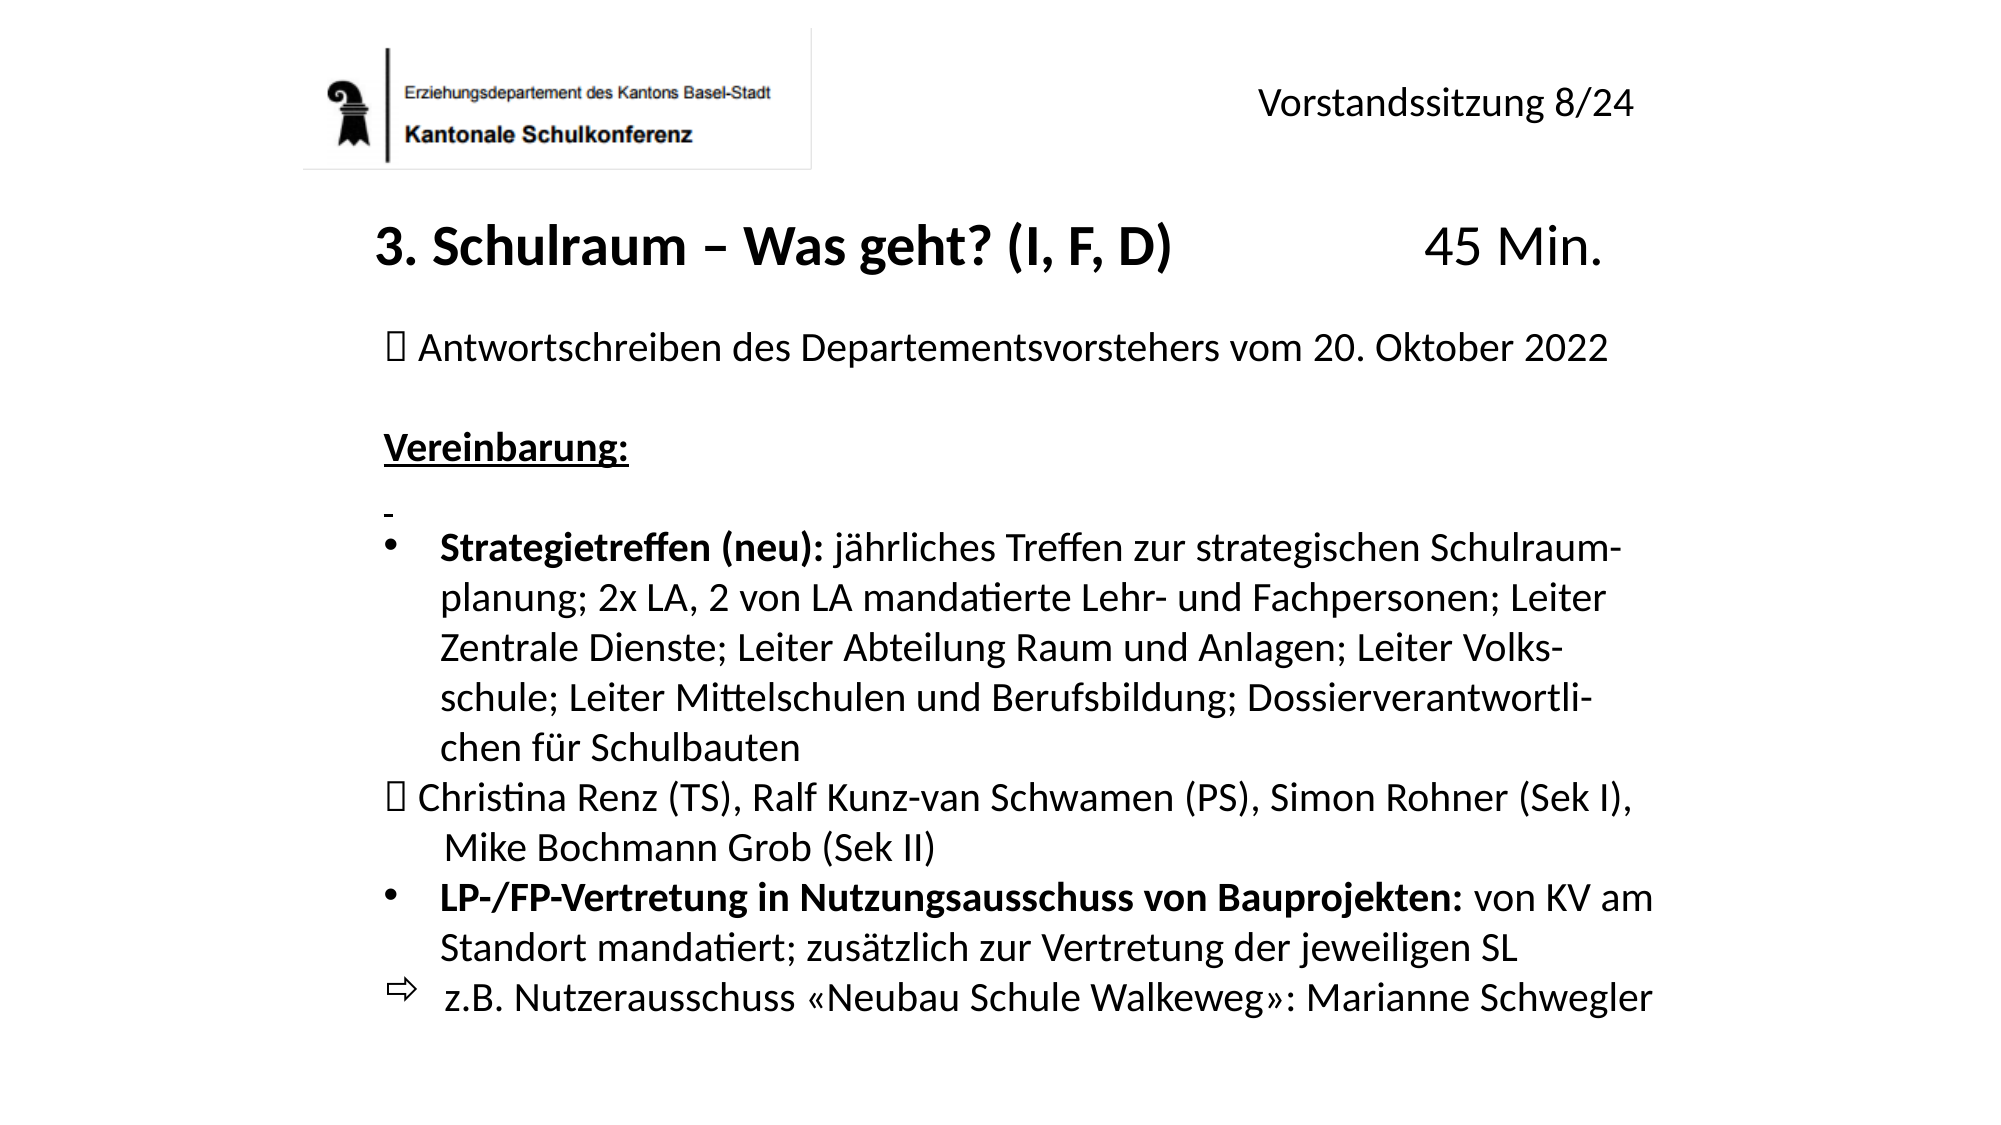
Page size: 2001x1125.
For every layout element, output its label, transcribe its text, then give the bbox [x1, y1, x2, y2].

text_box 3. Schulraum – Was geht? (I, F, D) 45 Min. [359, 199, 1664, 285]
title Vorstandssitzung 8/24 [314, 0, 1650, 200]
picture [302, 28, 813, 171]
text_box  Antwortschreiben des Departementsvorstehers vom 20. Oktober 2022 Vereinbarung: Strategietreffen (neu): jährliches Treffen zur strategischen Schulraum-planung; 2x LA, 2 von LA mandatierte Lehr- und Fachpersonen; Leiter Zentrale Dienste; Leiter Abteilung Raum und Anlagen; Leiter Volks-schule; Leiter Mittelschulen und Berufsbildung; Dossierverantwortli-chen für Schulbauten  Christina Renz (TS), Ralf Kunz-van Schwamen (PS), Simon Rohner (Sek I), Mike Bochmann Grob (Sek II) LP-/FP-Vertretung in Nutzungsausschuss von Bauprojekten: von KV am Standort mandatiert; zusätzlich zur Vertretung der jeweiligen SL z.B. Nutzerausschuss «Neubau Schule Walkeweg»: Marianne Schwegler [368, 311, 1674, 1027]
